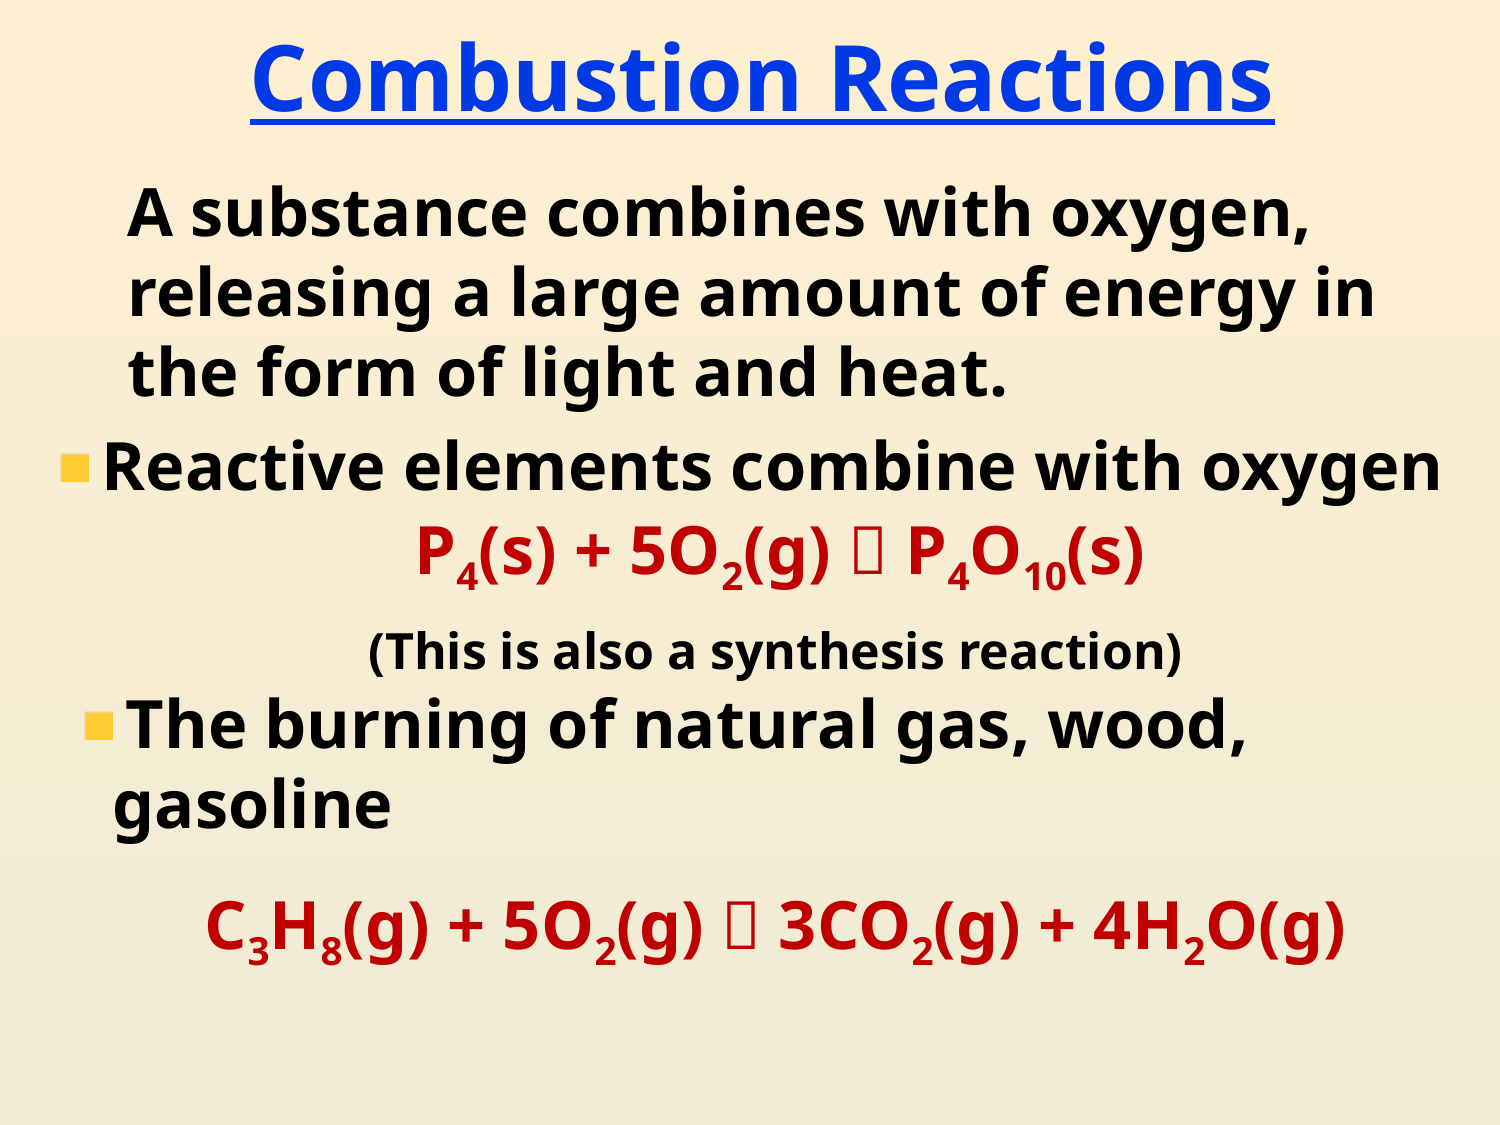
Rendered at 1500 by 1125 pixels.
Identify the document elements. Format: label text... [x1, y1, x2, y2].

text_box (This is also a synthesis reaction) [353, 612, 1199, 674]
text_box C3H8(g) + 5O2(g)  3CO2(g) + 4H2O(g) [190, 875, 1362, 981]
text_box Reactive elements combine with oxygen [38, 416, 1460, 512]
text_box A substance combines with oxygen, releasing a large amount of energy in the form of light and heat. [112, 162, 1450, 416]
picture [53, 446, 89, 482]
picture [77, 704, 113, 740]
text_box The burning of natural gas, wood, gasoline [62, 674, 1400, 850]
title Combustion Reactions [124, 0, 1401, 151]
text_box P4(s) + 5O2(g)  P4O10(s) [399, 500, 1161, 606]
